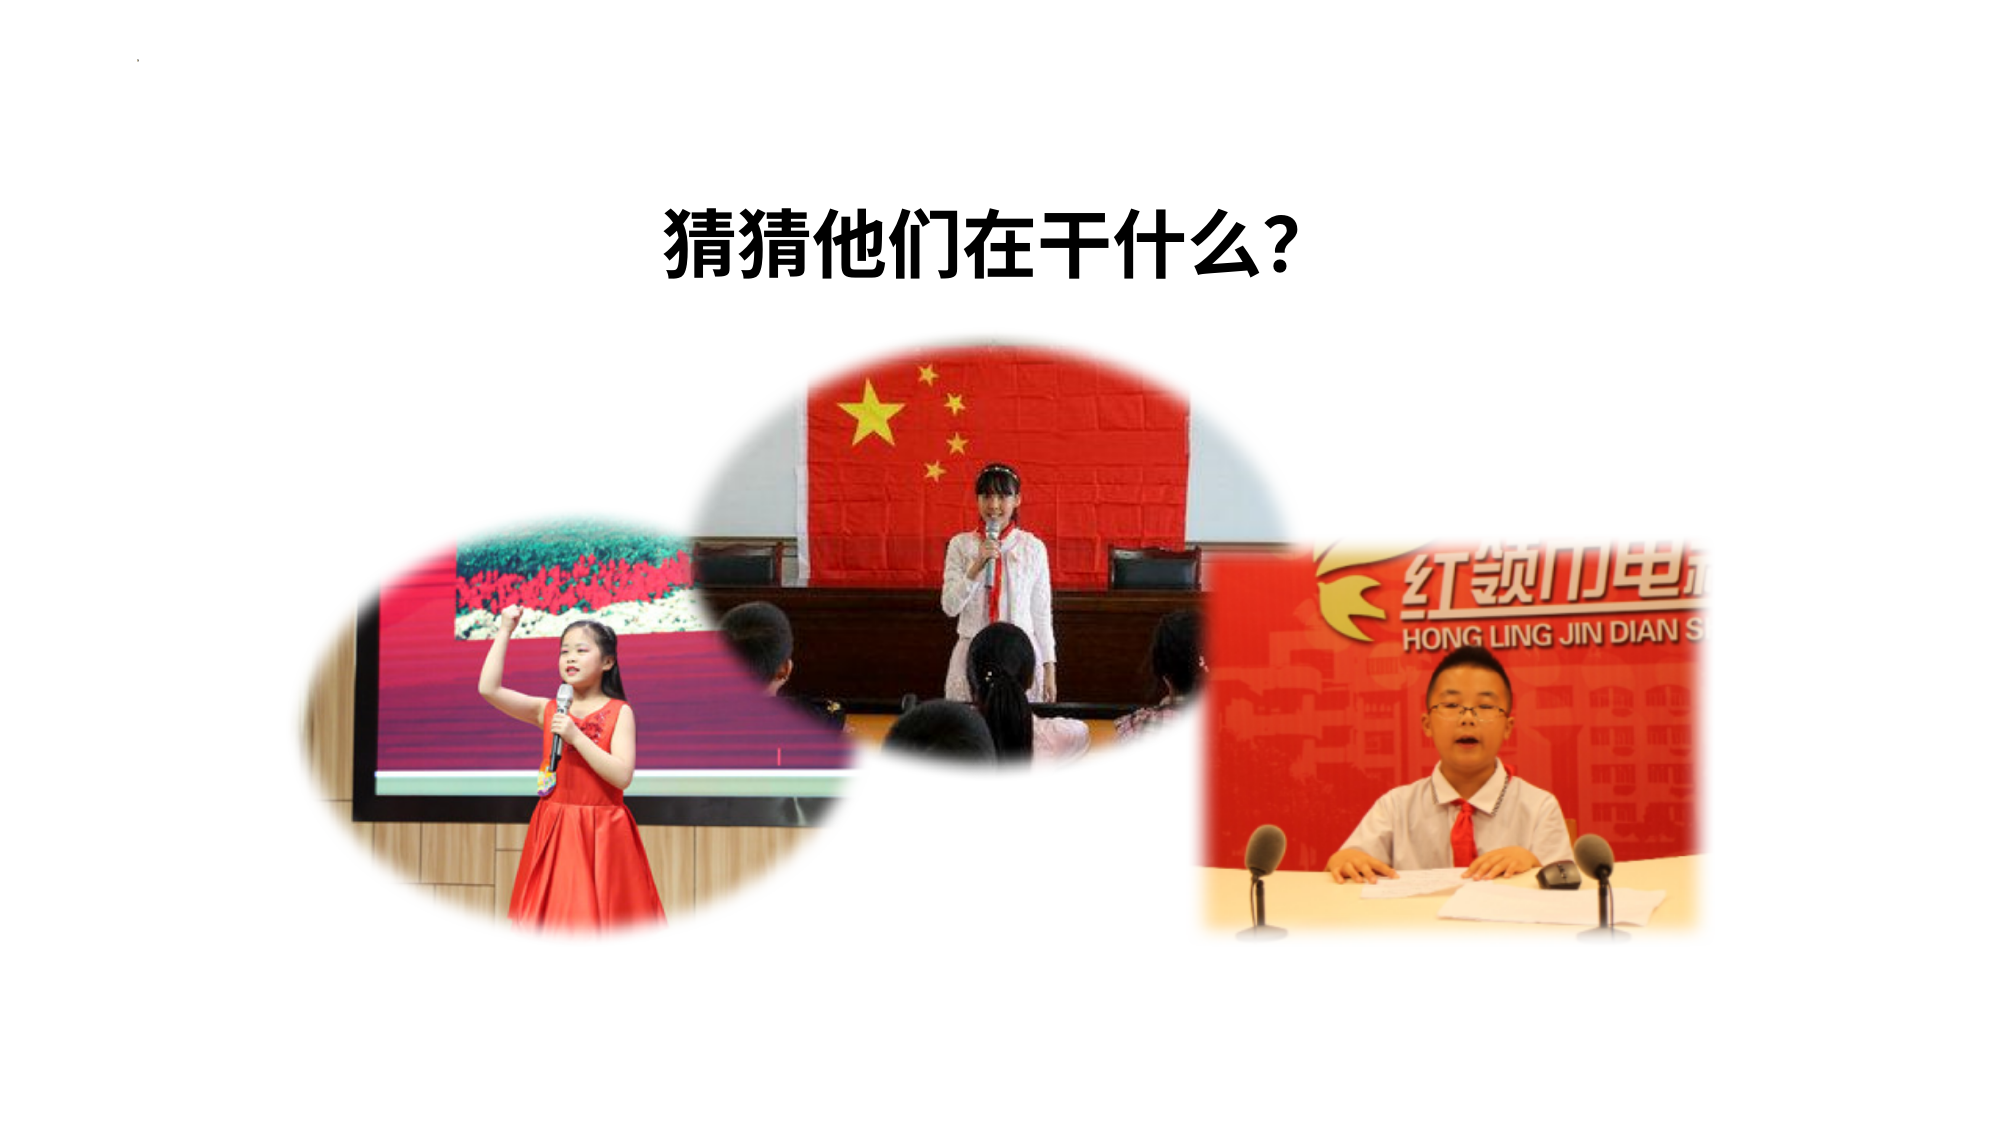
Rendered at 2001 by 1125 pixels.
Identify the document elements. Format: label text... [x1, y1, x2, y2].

text_box 猜猜他们在干什么？ [291, 144, 1708, 295]
picture [285, 326, 1715, 948]
